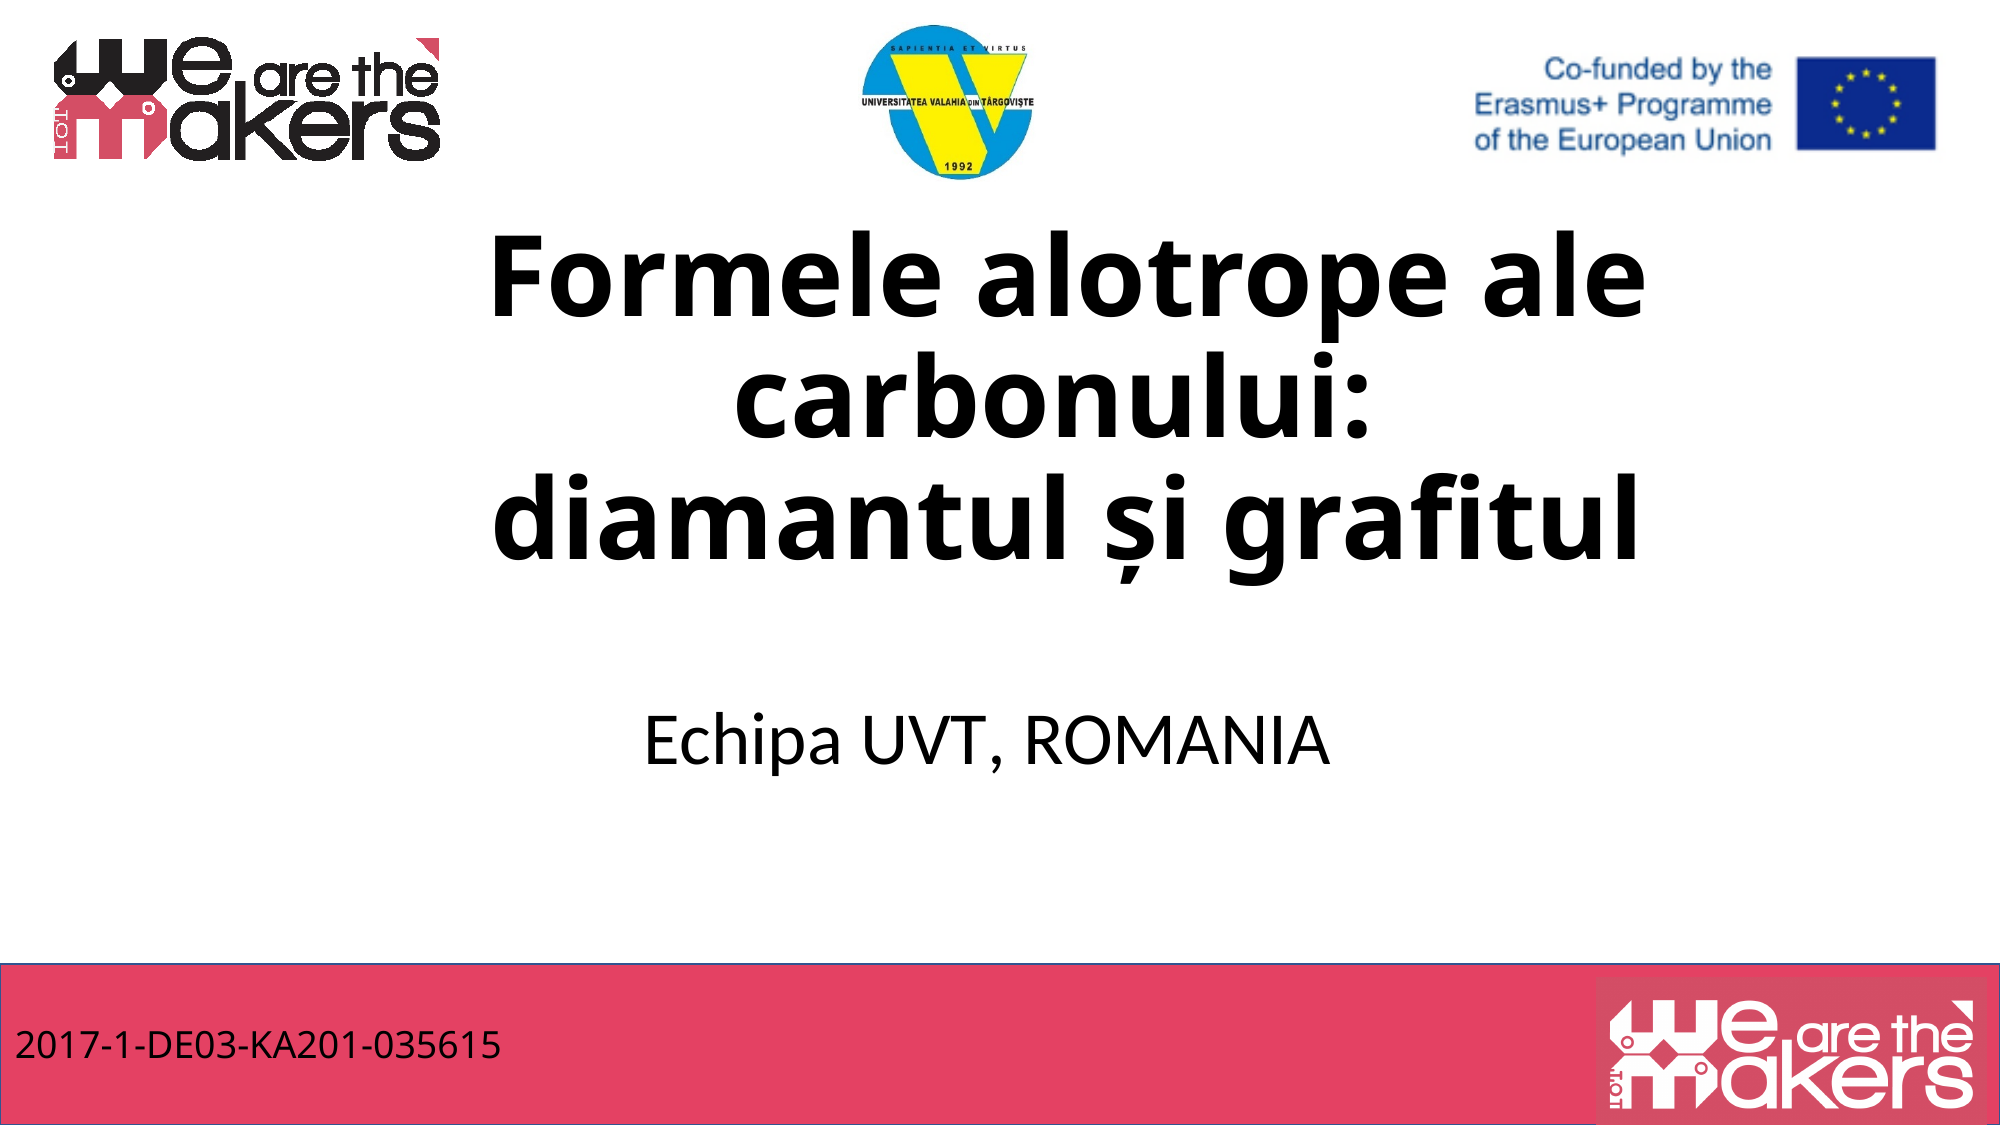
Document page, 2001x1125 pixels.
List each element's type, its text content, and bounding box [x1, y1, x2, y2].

text_box [0, 963, 2000, 1125]
picture [39, 22, 453, 182]
picture [1446, 30, 1961, 178]
picture [858, 22, 1042, 182]
text_box 2017-1-DE03-KA201-035615 [0, 1013, 581, 1074]
subtitle Echipa UVT, ROMANIA [302, 692, 1673, 894]
title Formele alotrope ale carbonului: diamantul și grafitul [303, 349, 1832, 591]
picture [1596, 977, 1987, 1125]
